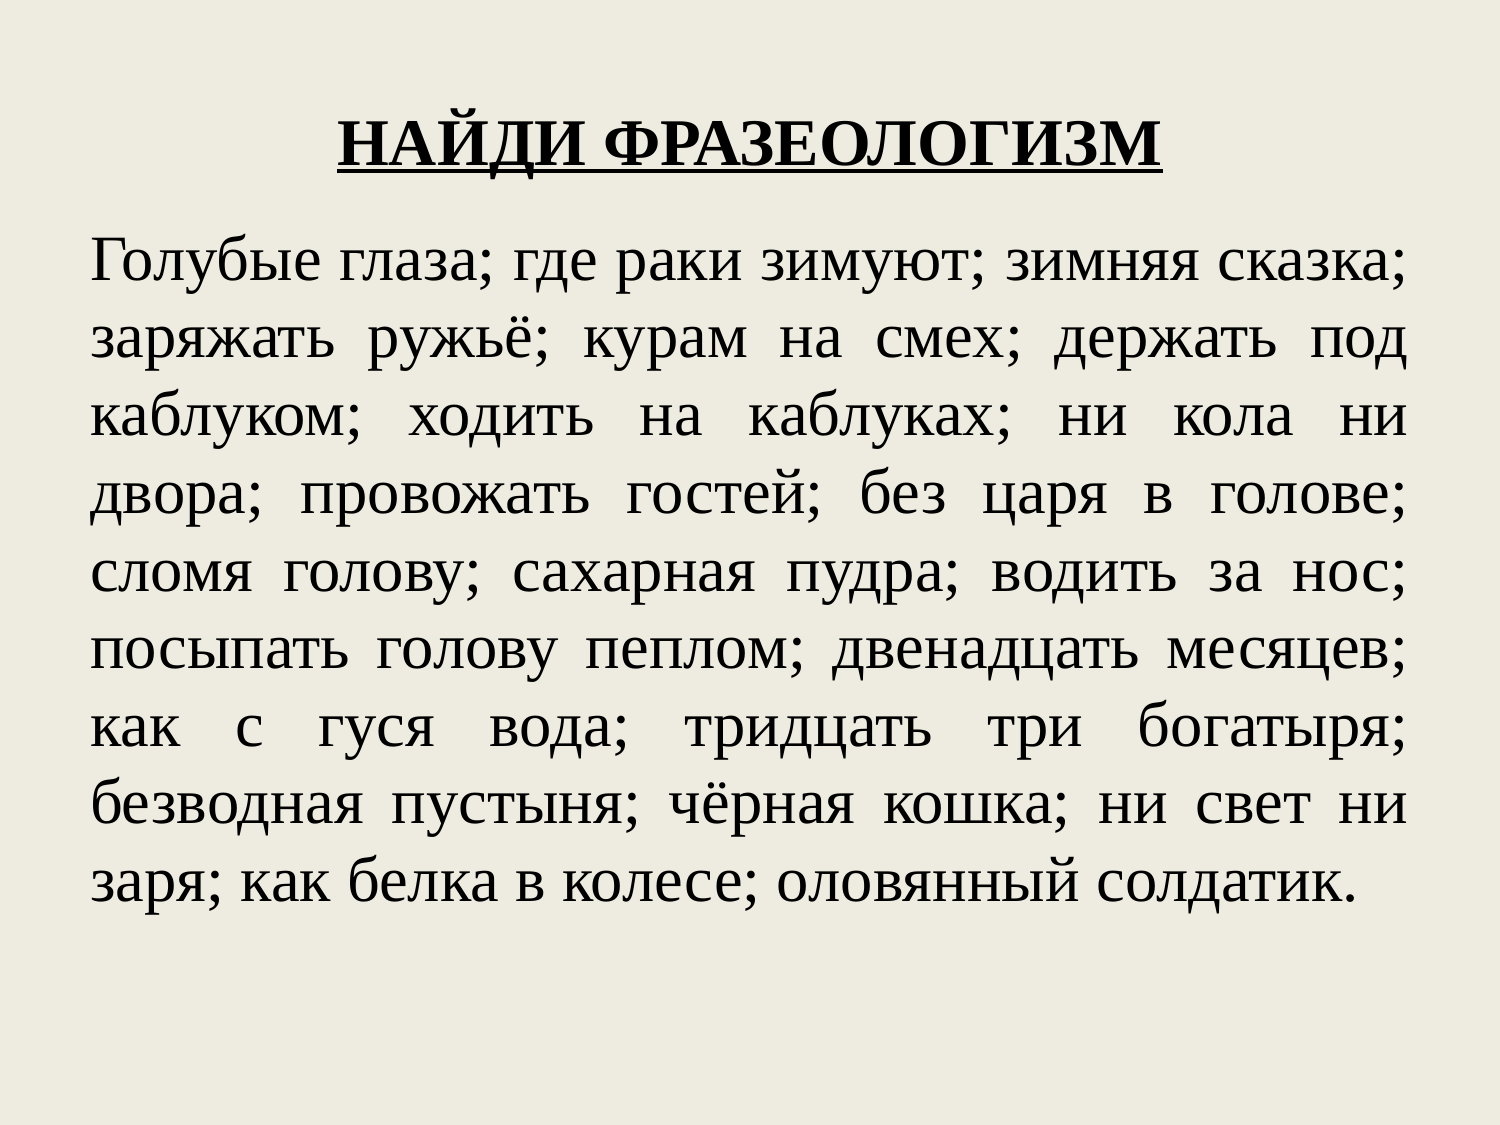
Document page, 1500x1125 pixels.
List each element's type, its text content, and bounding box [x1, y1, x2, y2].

title НАЙДИ ФРАЗЕОЛОГИЗМ [75, 45, 1425, 208]
list Голубые глаза; где раки зимуют; зимняя сказка; заряжать ружьё; курам на смех; держать под каблуком; ходить на каблуках; ни кола ни двора; провожать гостей; без царя в голове; сломя голову; сахарная пудра; водить за нос; посыпать голову пеплом; двенадцать месяцев; как с гуся вода; тридцать три богатыря; безводная пустыня; чёрная кошка; ни свет ни заря; как белка в колесе; оловянный солдатик. [75, 208, 1425, 1005]
